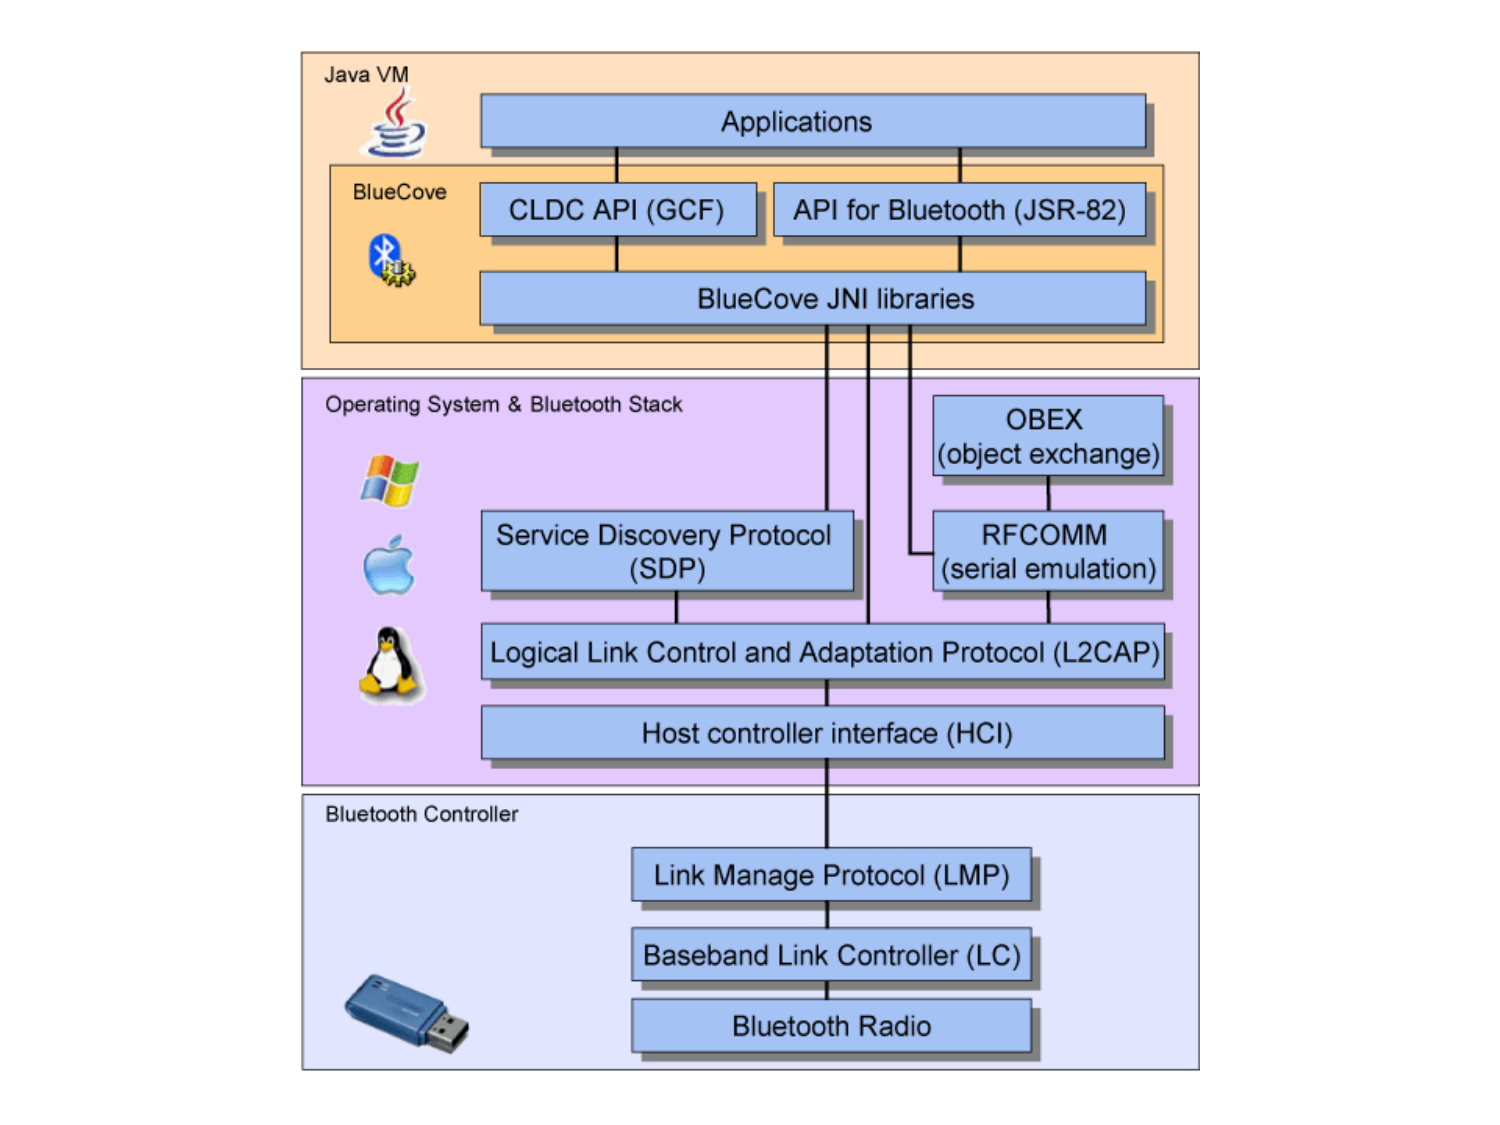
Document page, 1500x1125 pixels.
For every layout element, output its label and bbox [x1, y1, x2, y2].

picture [299, 51, 1201, 1074]
